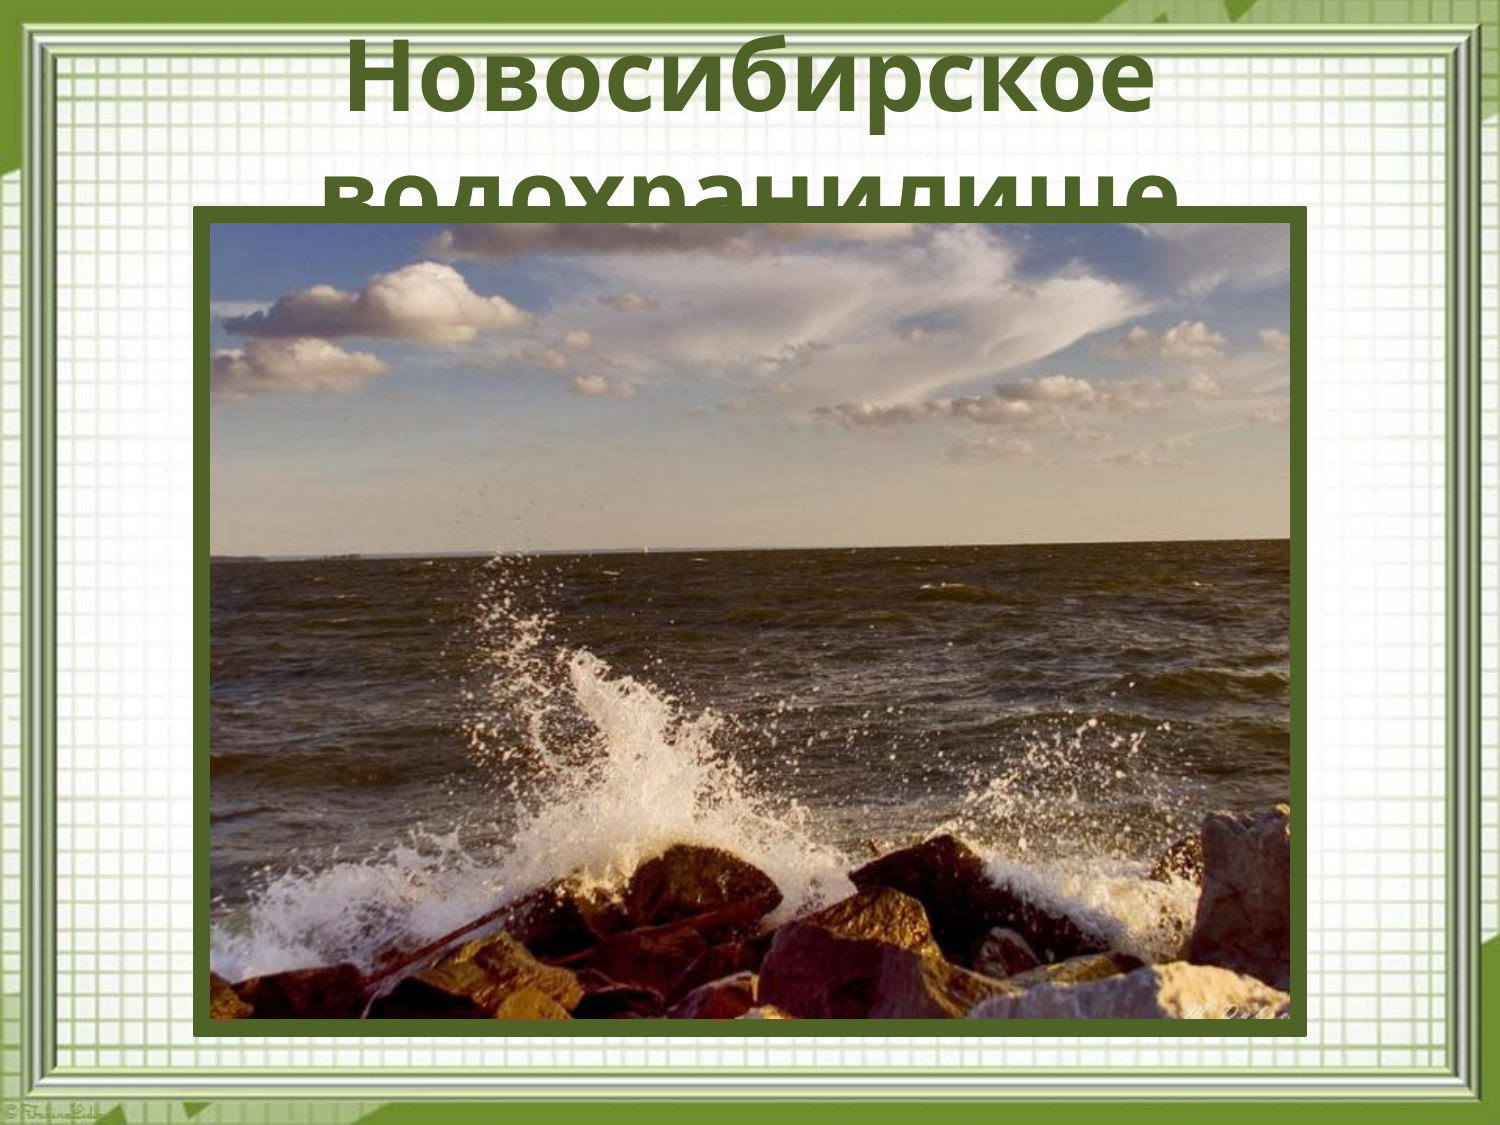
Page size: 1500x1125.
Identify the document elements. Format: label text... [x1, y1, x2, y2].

title Новосибирское водохранилище [75, 78, 1425, 185]
picture [0, 0, 1500, 1125]
text_box [193, 206, 1307, 1037]
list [206, 219, 1294, 1024]
